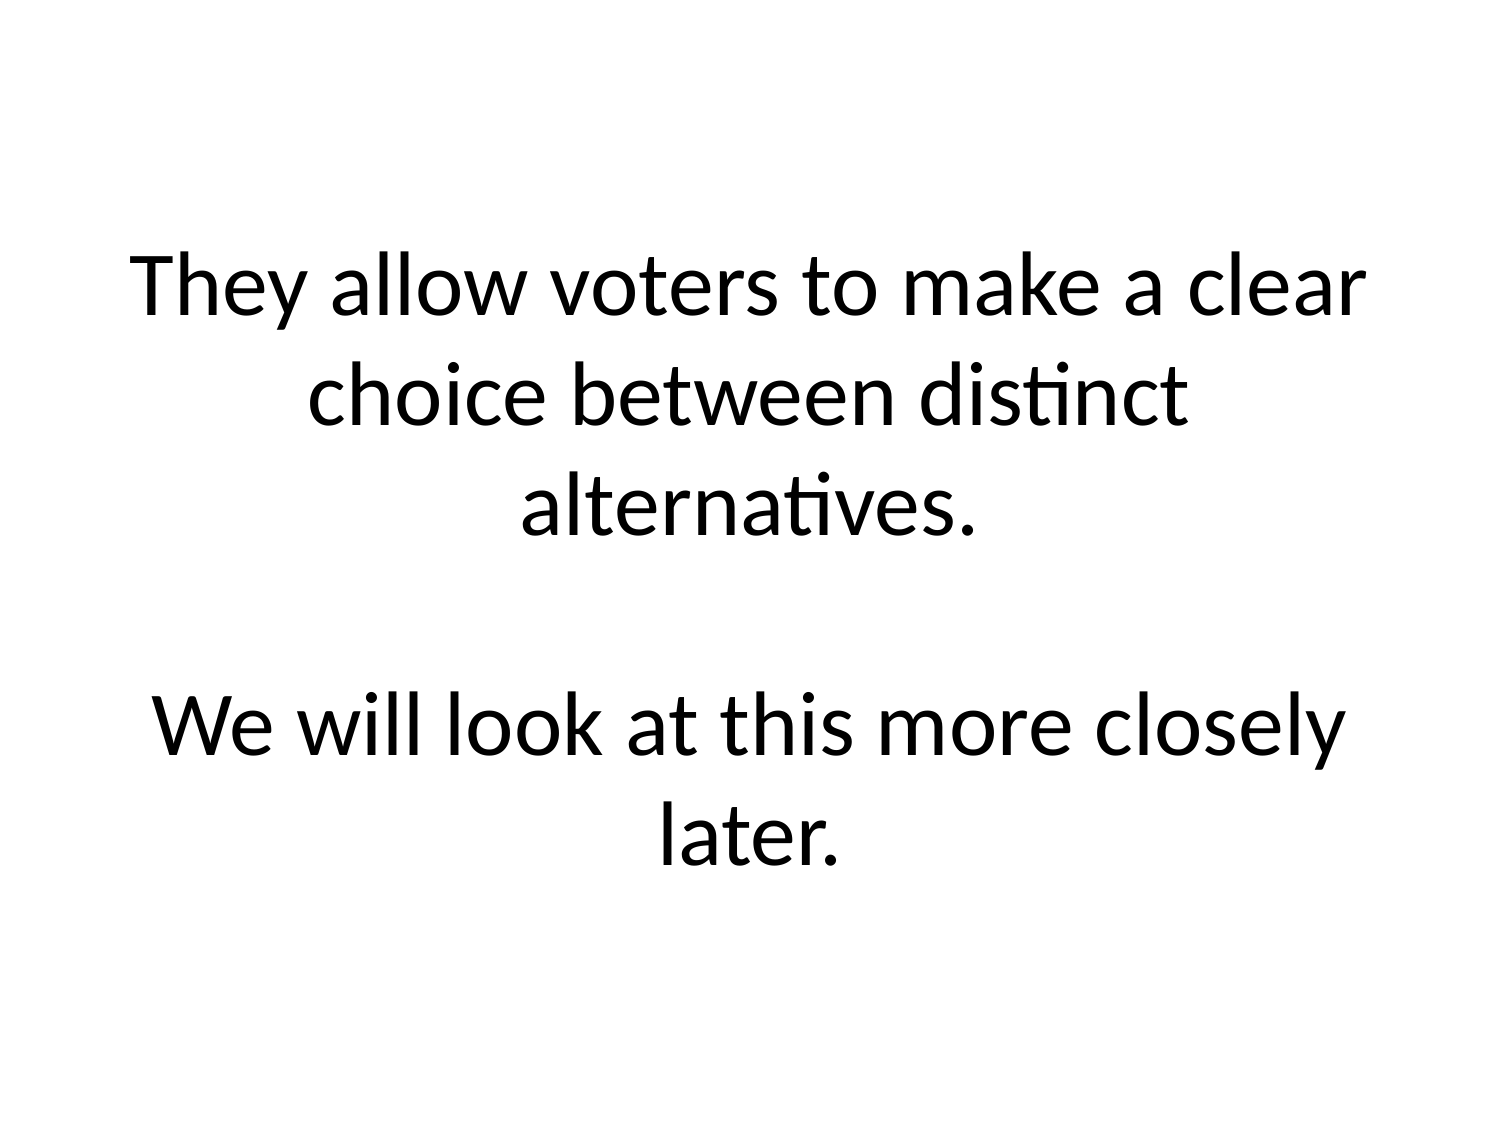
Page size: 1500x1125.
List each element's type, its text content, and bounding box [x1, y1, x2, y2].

title They allow voters to make a clear choice between distinct alternatives. We will look at this more closely later. [74, 44, 1426, 1063]
